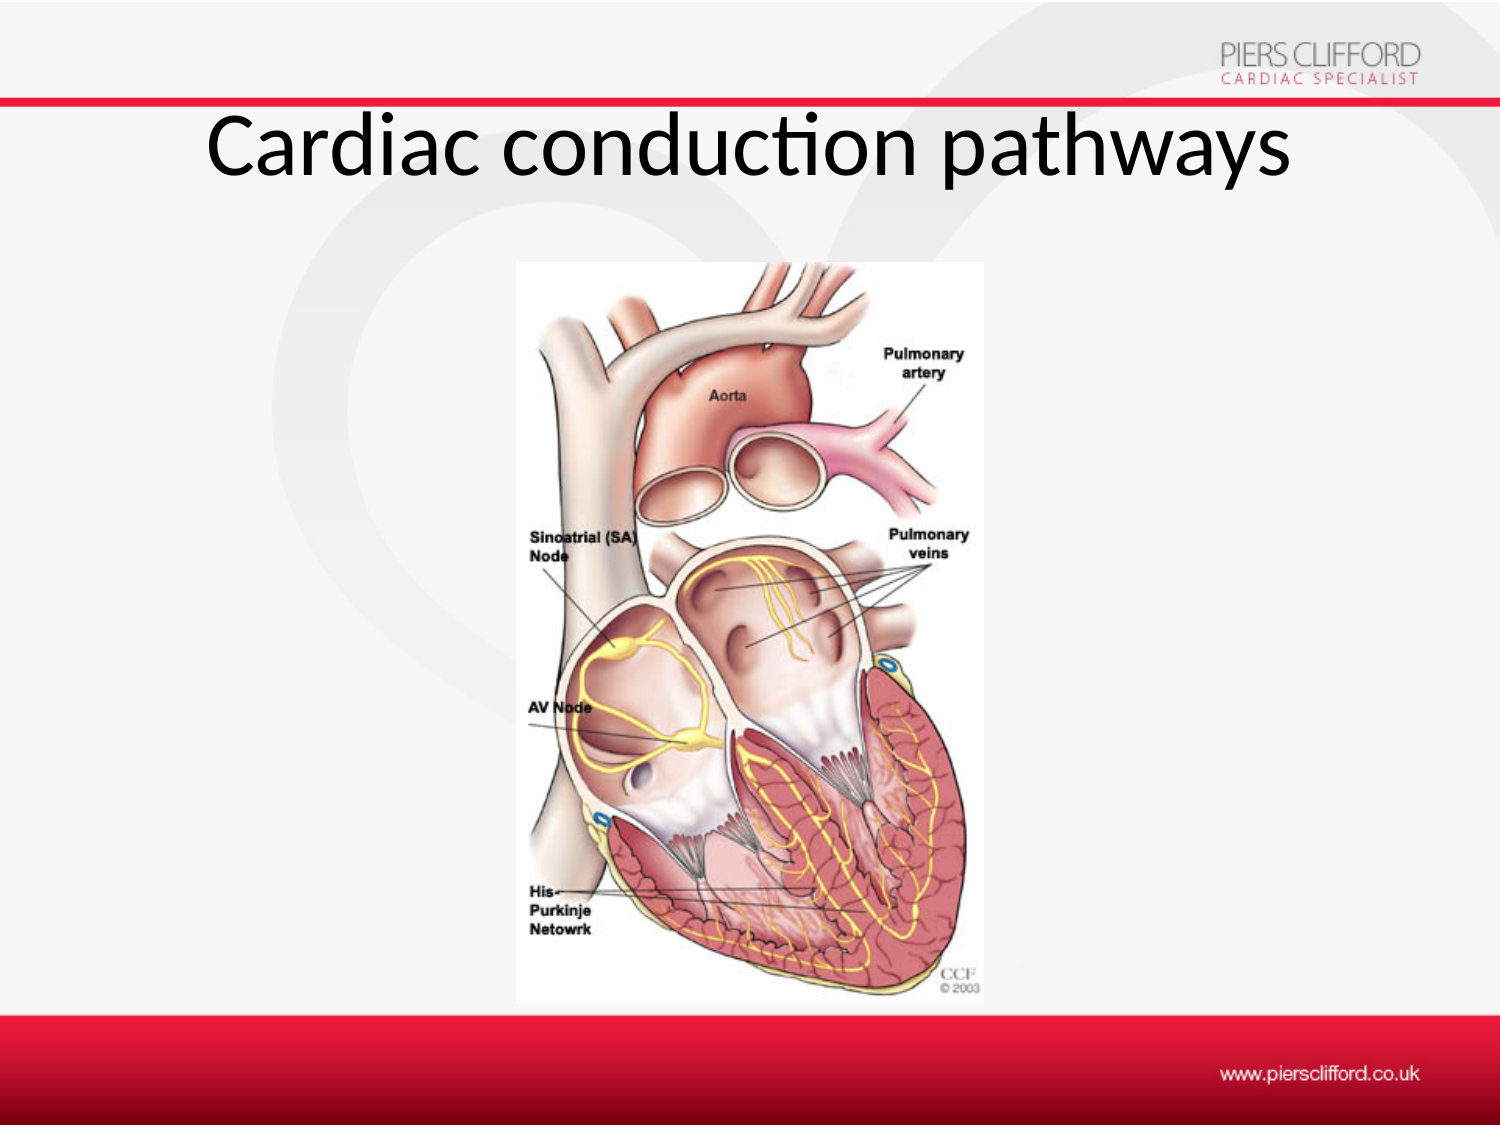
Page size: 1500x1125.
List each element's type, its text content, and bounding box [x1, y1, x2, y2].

title Cardiac conduction pathways [74, 44, 1426, 233]
picture [0, 2, 1500, 1125]
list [515, 262, 985, 1006]
